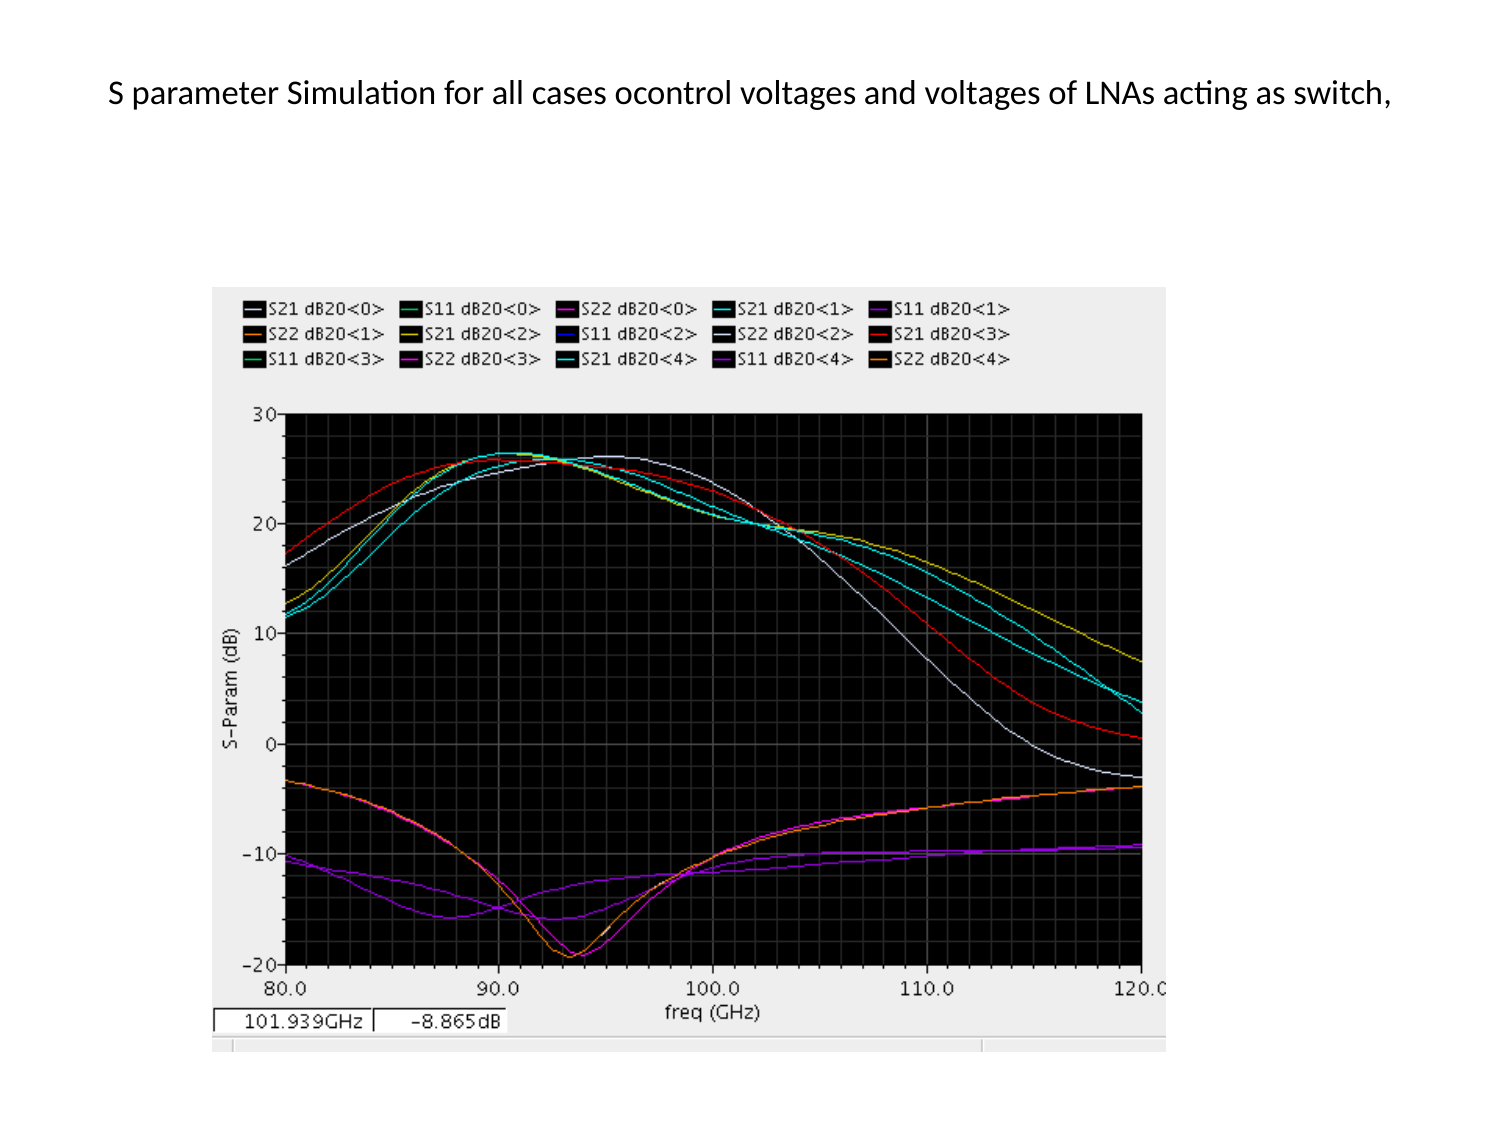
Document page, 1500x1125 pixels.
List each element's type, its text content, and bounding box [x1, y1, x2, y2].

picture [212, 287, 1166, 1052]
title S parameter Simulation for all cases ocontrol voltages and voltages of LNAs acting as switch, [75, 45, 1425, 138]
